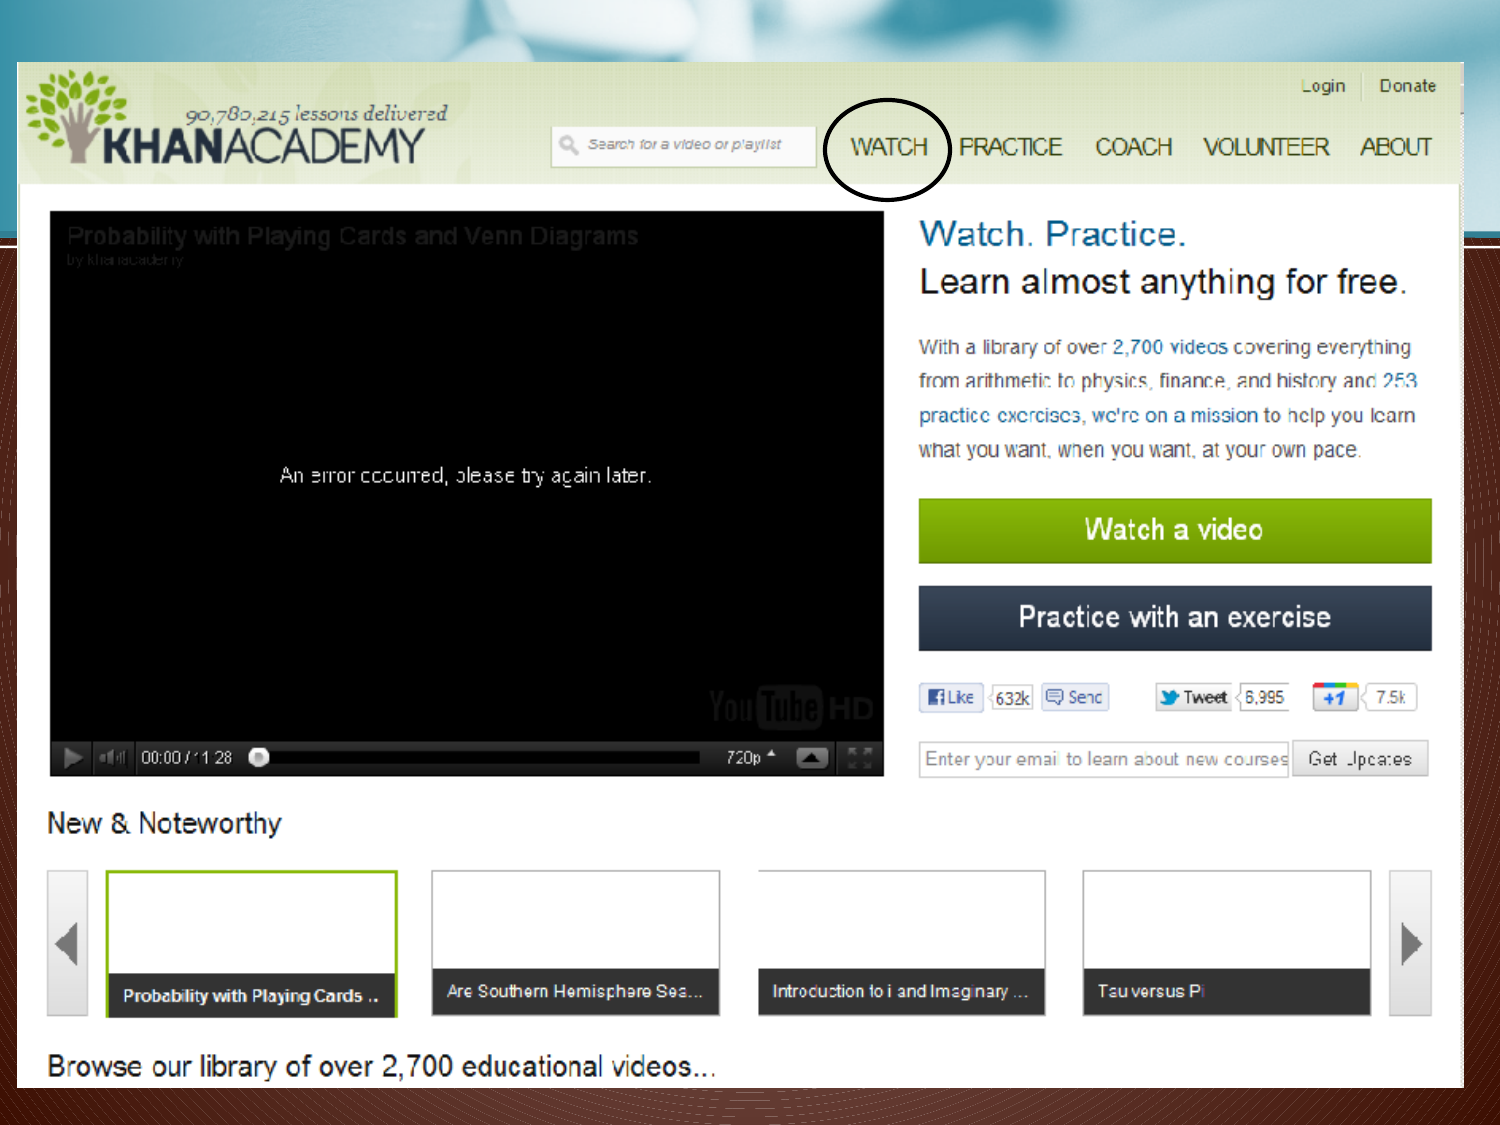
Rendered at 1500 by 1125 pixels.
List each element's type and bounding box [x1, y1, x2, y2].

list [17, 62, 1464, 1088]
